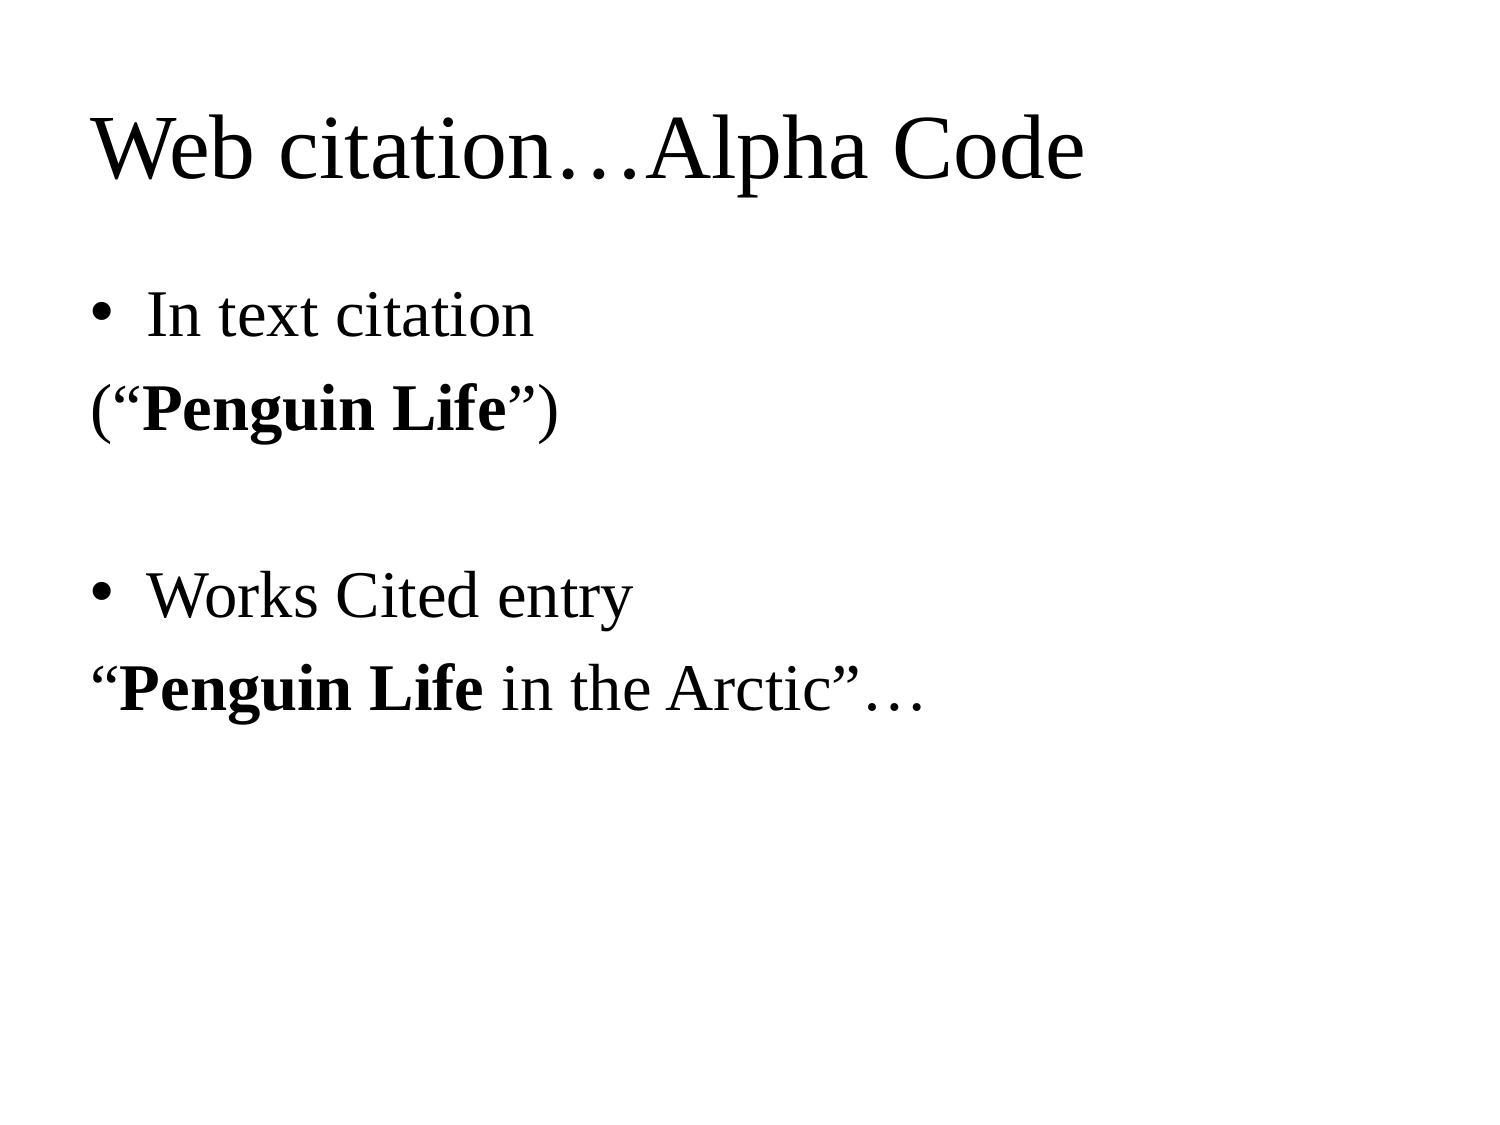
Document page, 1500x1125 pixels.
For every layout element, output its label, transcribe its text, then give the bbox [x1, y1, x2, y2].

list In text citation (“Penguin Life”) Works Cited entry “Penguin Life in the Arctic”… [75, 262, 1425, 1005]
title Web citation…Alpha Code [75, 45, 1475, 239]
